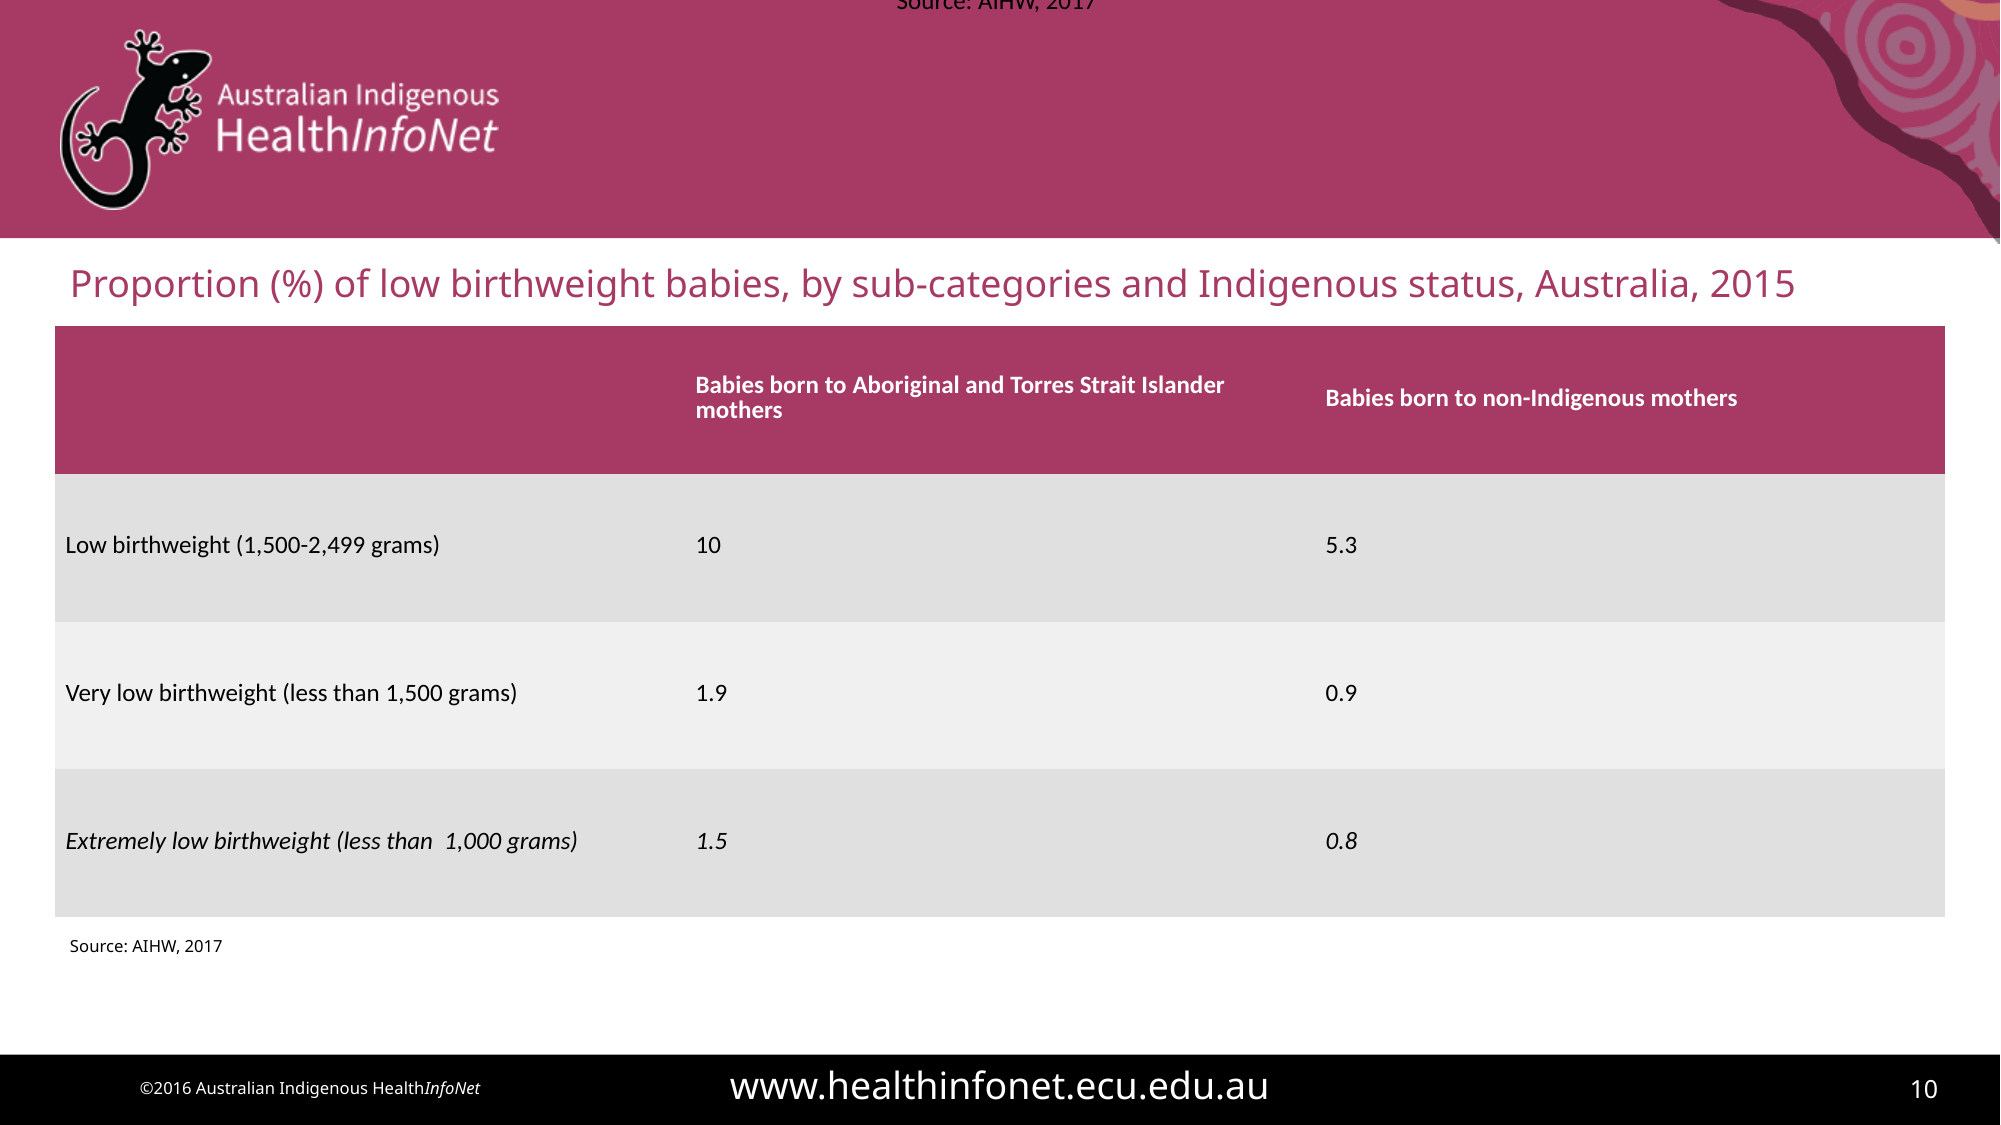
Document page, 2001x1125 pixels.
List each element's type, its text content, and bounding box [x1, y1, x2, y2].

picture [1673, 0, 2000, 279]
table_cell 1.5 [685, 769, 1315, 917]
text_box Source: AIHW, 2017 [54, 928, 1945, 1035]
table_header Babies born to non-Indigenous mothers [1315, 326, 1945, 474]
text_box Source: AIHW, 2017 [881, 0, 1119, 23]
table_header [55, 326, 685, 474]
table_cell 10 [685, 474, 1315, 622]
table_header Babies born to Aboriginal and Torres Strait Islander mothers [685, 326, 1315, 474]
table_cell Low birthweight (1,500-2,499 grams) [55, 474, 685, 622]
table_cell 1.9 [685, 622, 1315, 769]
title Proportion (%) of low birthweight babies, by sub-categories and Indigenous status, Australia, 2015 [55, 243, 1945, 326]
table_cell 0.8 [1315, 769, 1945, 917]
table_cell Extremely low birthweight (less than 1,000 grams) [55, 769, 685, 917]
picture [60, 29, 499, 210]
table_cell Very low birthweight (less than 1,500 grams) [55, 622, 685, 769]
table_cell 5.3 [1315, 474, 1945, 622]
table_cell 0.9 [1315, 622, 1945, 769]
